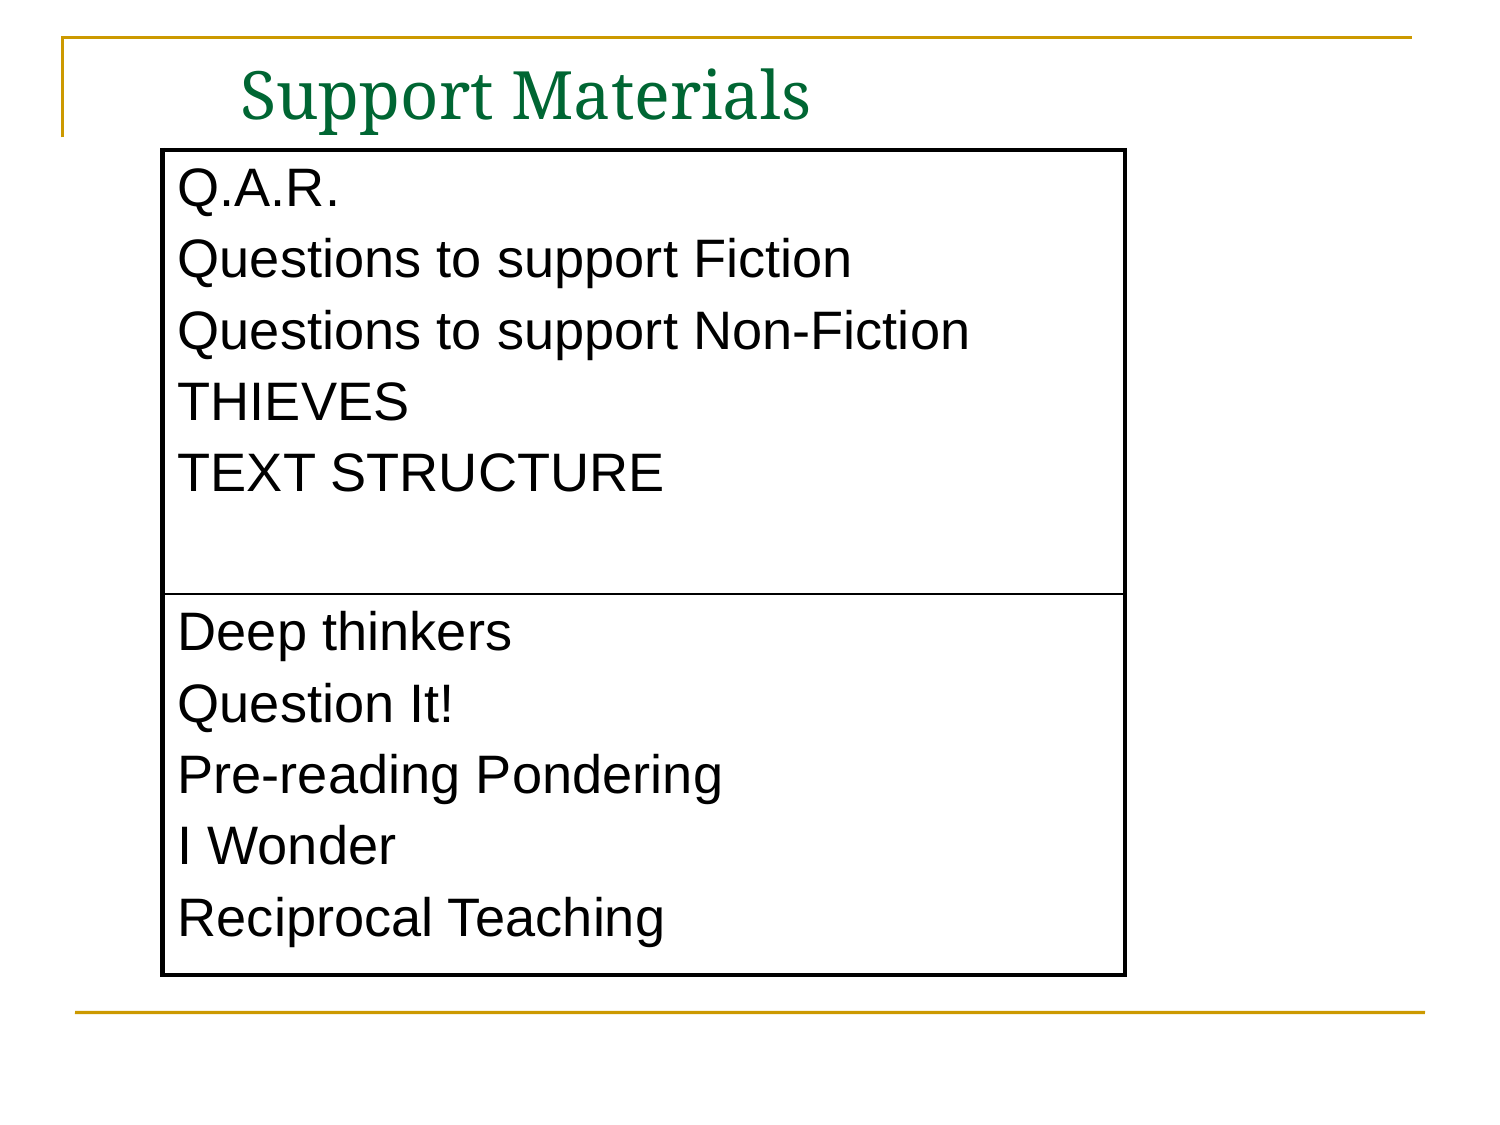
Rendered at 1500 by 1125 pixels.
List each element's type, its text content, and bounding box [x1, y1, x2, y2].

table_header Q.A.R. Questions to support Fiction Questions to support Non-Fiction THIEVES TEXT STRUCTURE [165, 152, 1123, 593]
title Support Materials [224, 45, 1238, 176]
table_cell Deep thinkers Question It! Pre-reading Pondering I Wonder Reciprocal Teaching [165, 595, 1123, 973]
